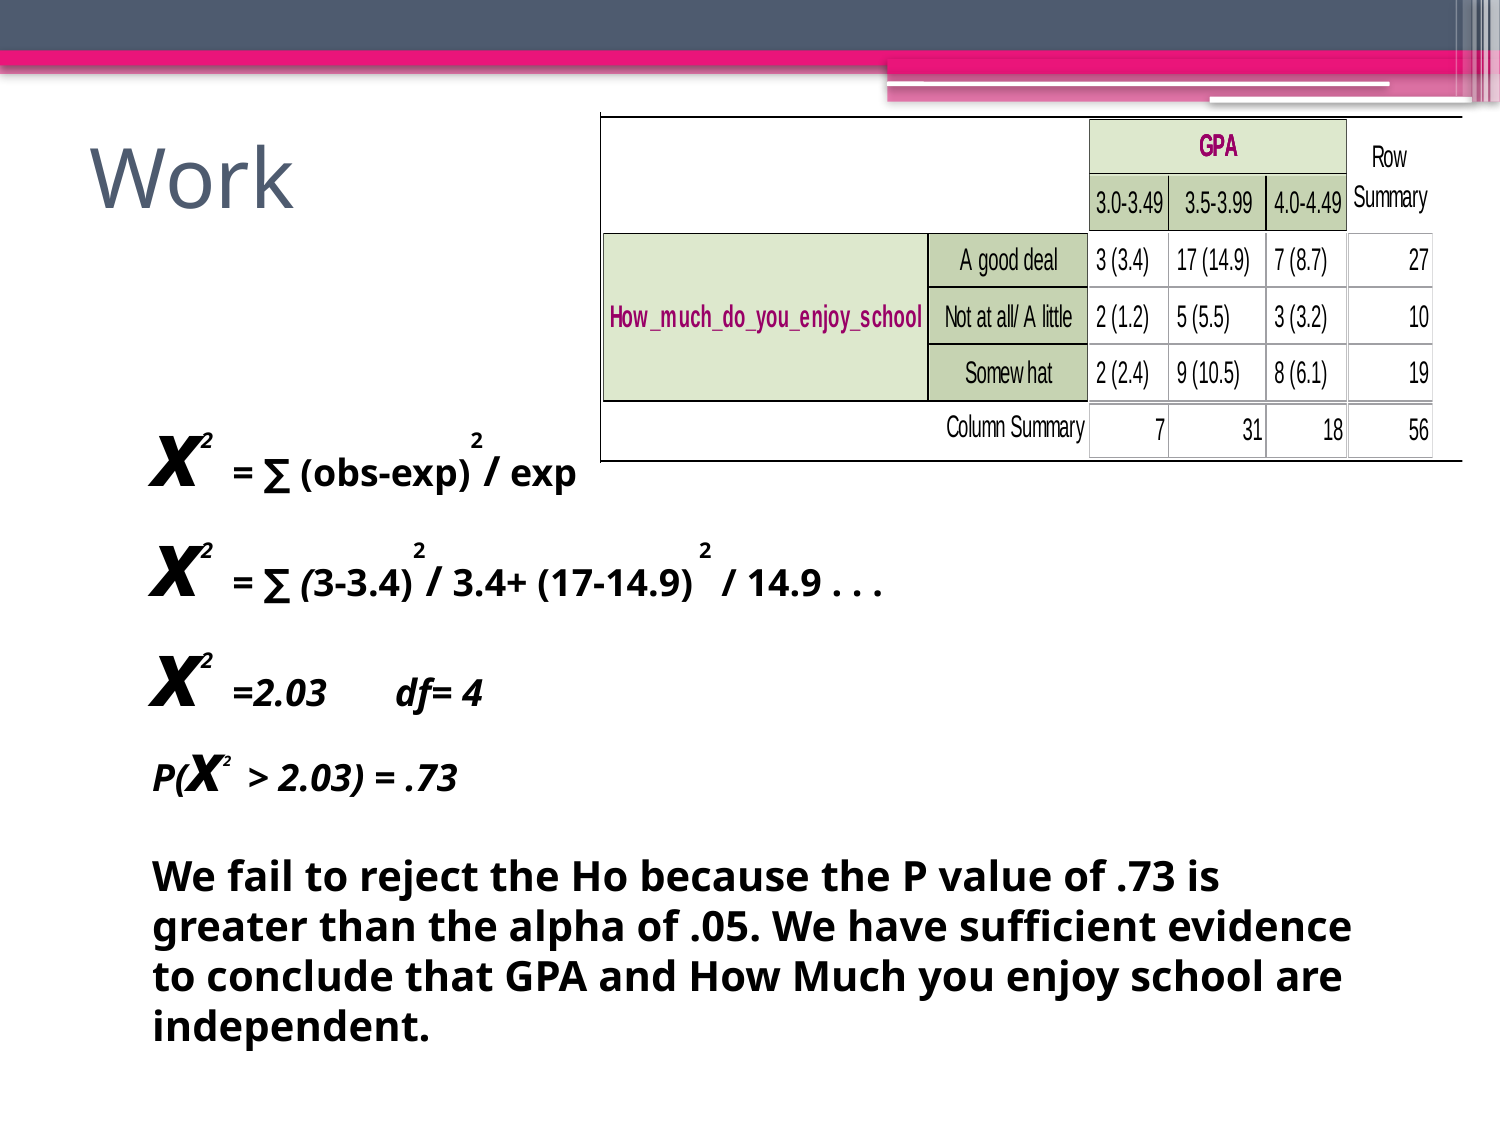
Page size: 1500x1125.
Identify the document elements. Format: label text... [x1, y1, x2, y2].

picture [599, 112, 1463, 463]
text_box x2 = ∑ (obs-exp)2/ exp x2 = ∑ (3-3.4)2/ 3.4+ (17-14.9) 2 / 14.9 . . . x2 =2.03 df= 4 P(x2 > 2.03) = .73 We fail to reject the Ho because the P value of .73 is greater than the alpha of .05. We have sufficient evidence to conclude that GPA and How Much you enjoy school are independent. [137, 387, 1400, 1125]
title Work [75, 87, 1425, 263]
